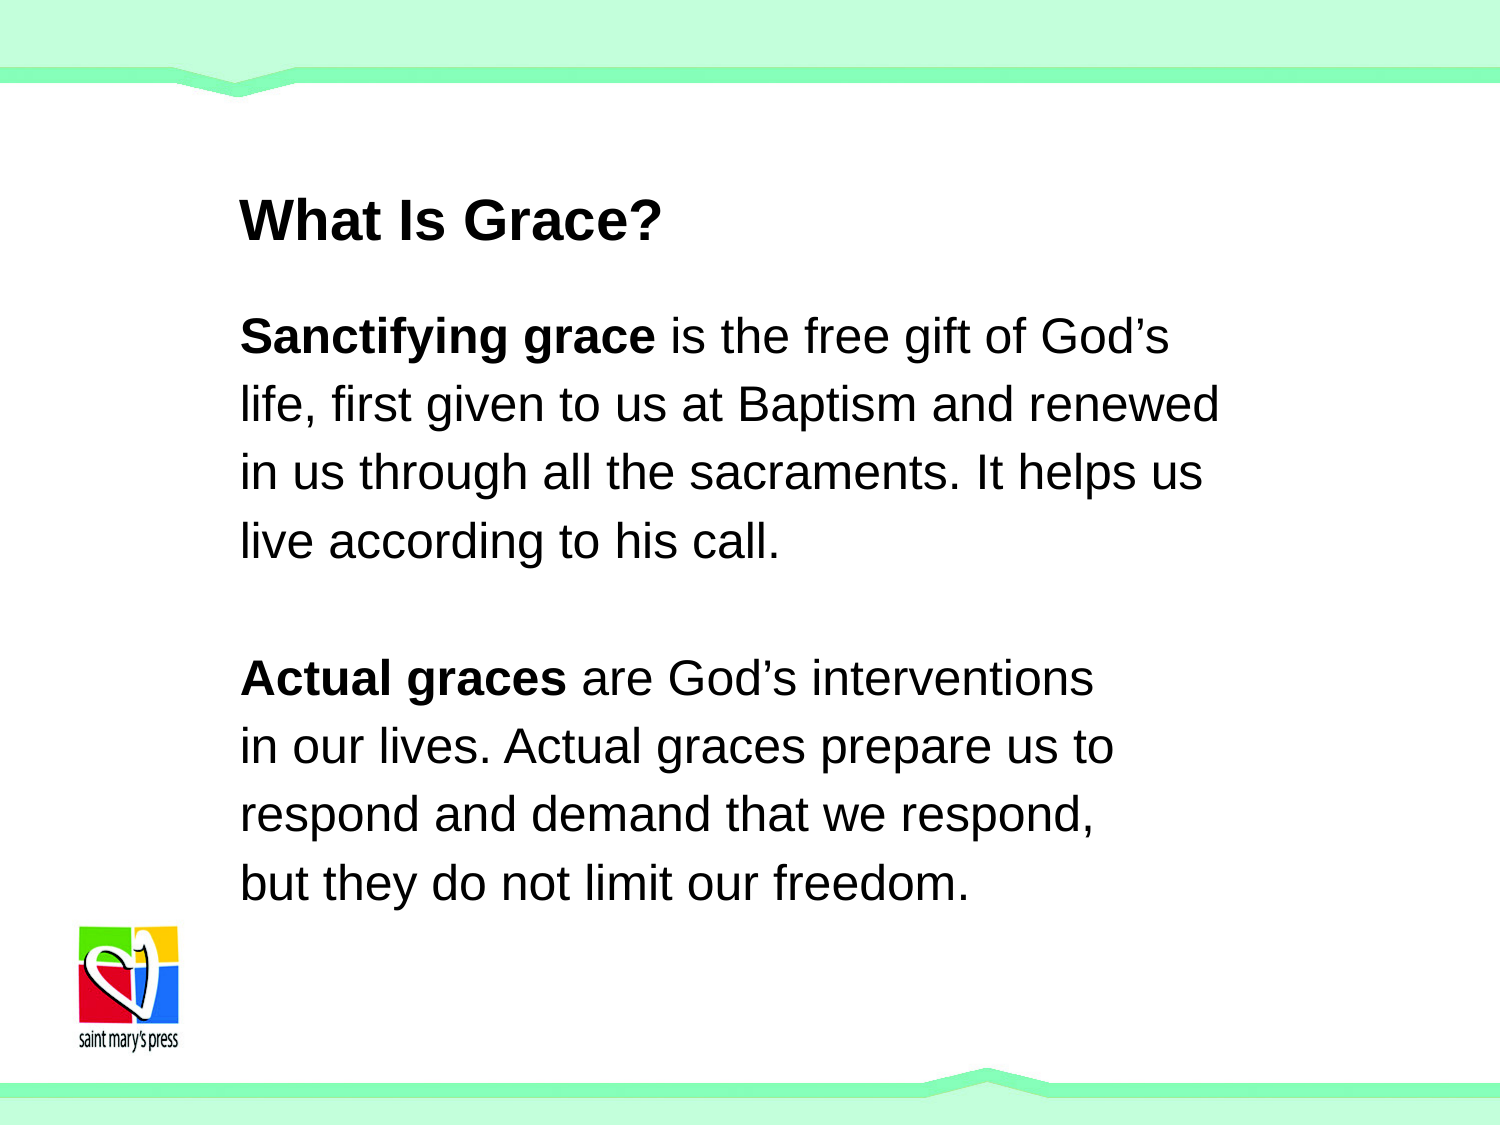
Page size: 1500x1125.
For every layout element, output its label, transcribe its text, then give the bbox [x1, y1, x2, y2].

text_box What Is Grace? [225, 174, 1500, 260]
picture [0, 0, 1500, 1125]
text_box Sanctifying grace is the free gift of God’s life, first given to us at Baptism and renewed in us through all the sacraments. It helps us live according to his call. Actual graces are God’s interventions in our lives. Actual graces prepare us to respond and demand that we respond, but they do not limit our freedom. [225, 287, 1238, 918]
